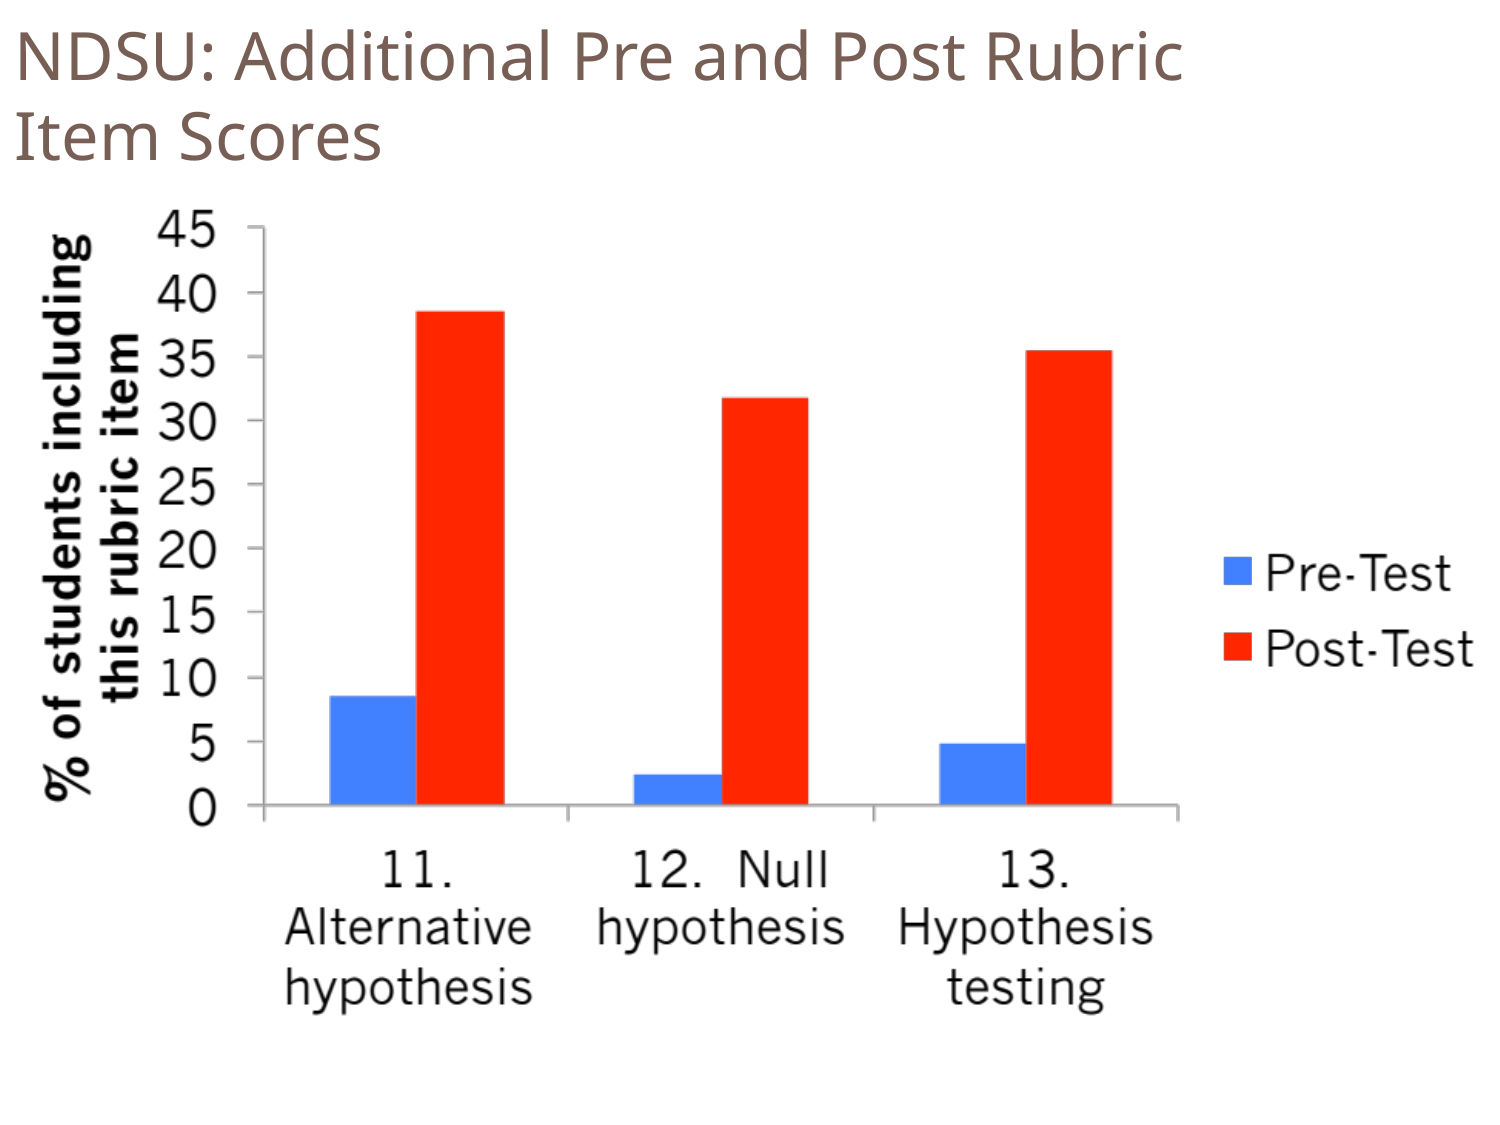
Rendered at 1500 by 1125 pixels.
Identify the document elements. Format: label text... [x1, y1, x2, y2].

picture [0, 186, 1500, 1028]
title NDSU: Additional Pre and Post Rubric Item Scores [0, 0, 1350, 186]
